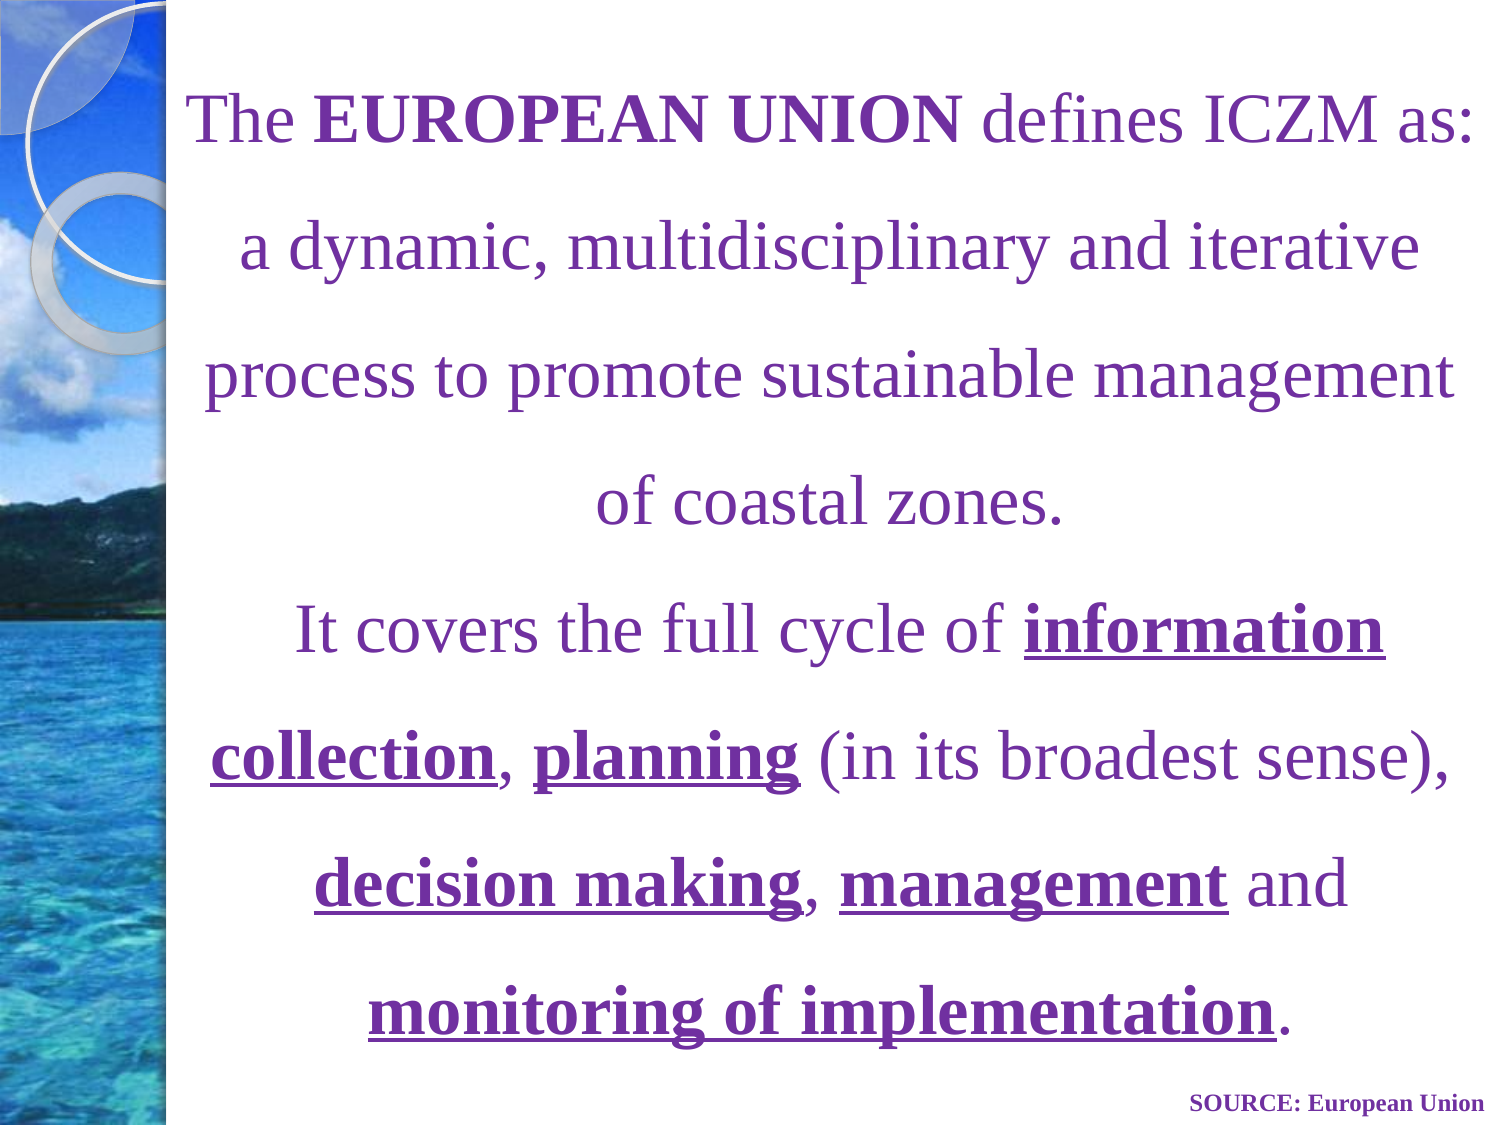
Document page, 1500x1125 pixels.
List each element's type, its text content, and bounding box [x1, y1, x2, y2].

picture [53, 240, 160, 332]
title The EUROPEAN UNION defines ICZM as: a dynamic, multidisciplinary and iterative process to promote sustainable management of coastal zones. It covers the full cycle of information collection, planning (in its broadest sense), decision making, management and monitoring of implementation. [162, 487, 1500, 675]
text_box SOURCE: European Union [950, 1079, 1500, 1125]
picture [32, 13, 160, 207]
picture [136, 0, 166, 4]
picture [0, 134, 166, 1125]
picture [62, 195, 160, 280]
